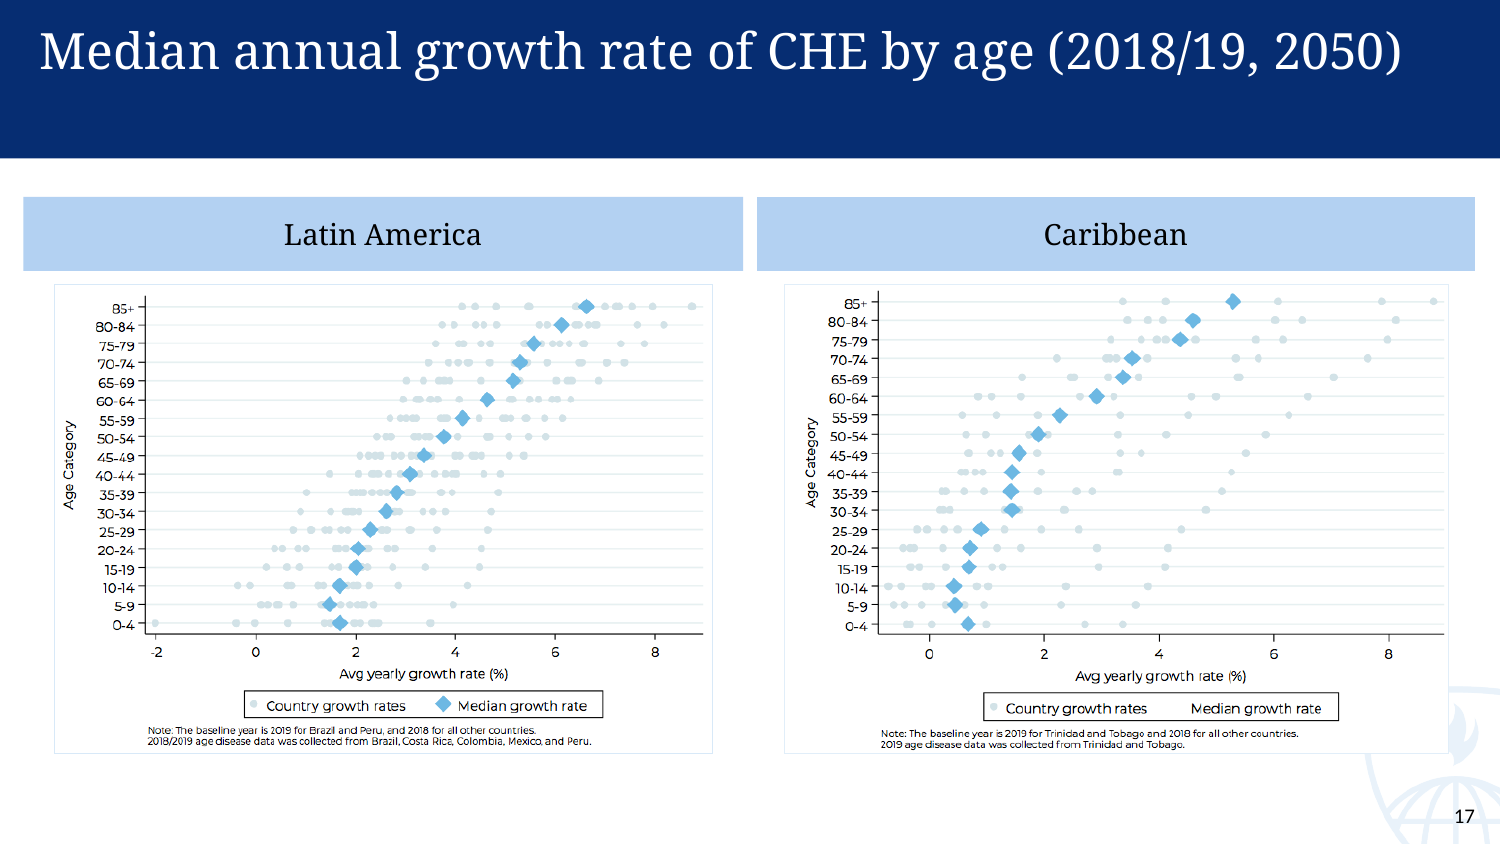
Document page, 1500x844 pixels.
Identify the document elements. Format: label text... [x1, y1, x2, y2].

picture [1360, 684, 1500, 844]
slide_number 17 [1368, 783, 1475, 829]
list Caribbean [757, 197, 1475, 271]
list Latin America [23, 196, 744, 271]
title Median annual growth rate of CHE by age (2018/19, 2050) [24, 8, 1478, 150]
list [783, 284, 1449, 754]
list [54, 283, 713, 754]
